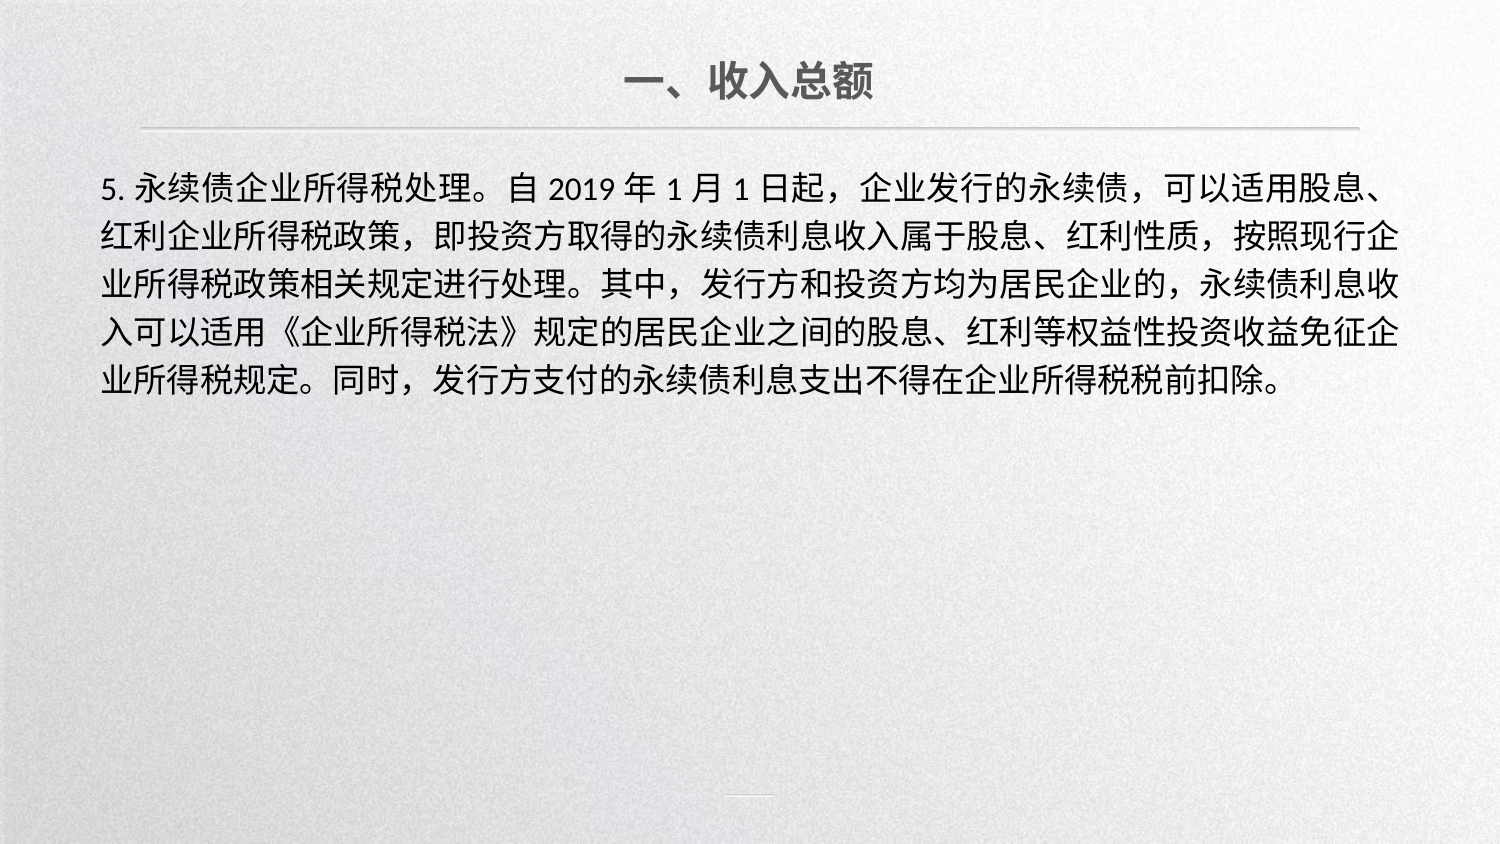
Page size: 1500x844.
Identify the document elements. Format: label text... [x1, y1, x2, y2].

picture [0, 0, 1500, 844]
text_box 一、收入总额 [459, 49, 1038, 111]
text_box 5.永续债企业所得税处理。自2019年1月1日起，企业发行的永续债，可以适用股息、红利企业所得税政策，即投资方取得的永续债利息收入属于股息、红利性质，按照现行企业所得税政策相关规定进行处理。其中，发行方和投资方均为居民企业的，永续债利息收入可以适用《企业所得税法》规定的居民企业之间的股息、红利等权益性投资收益免征企业所得税规定。同时，发行方支付的永续债利息支出不得在企业所得税税前扣除。 [100, 159, 1400, 460]
